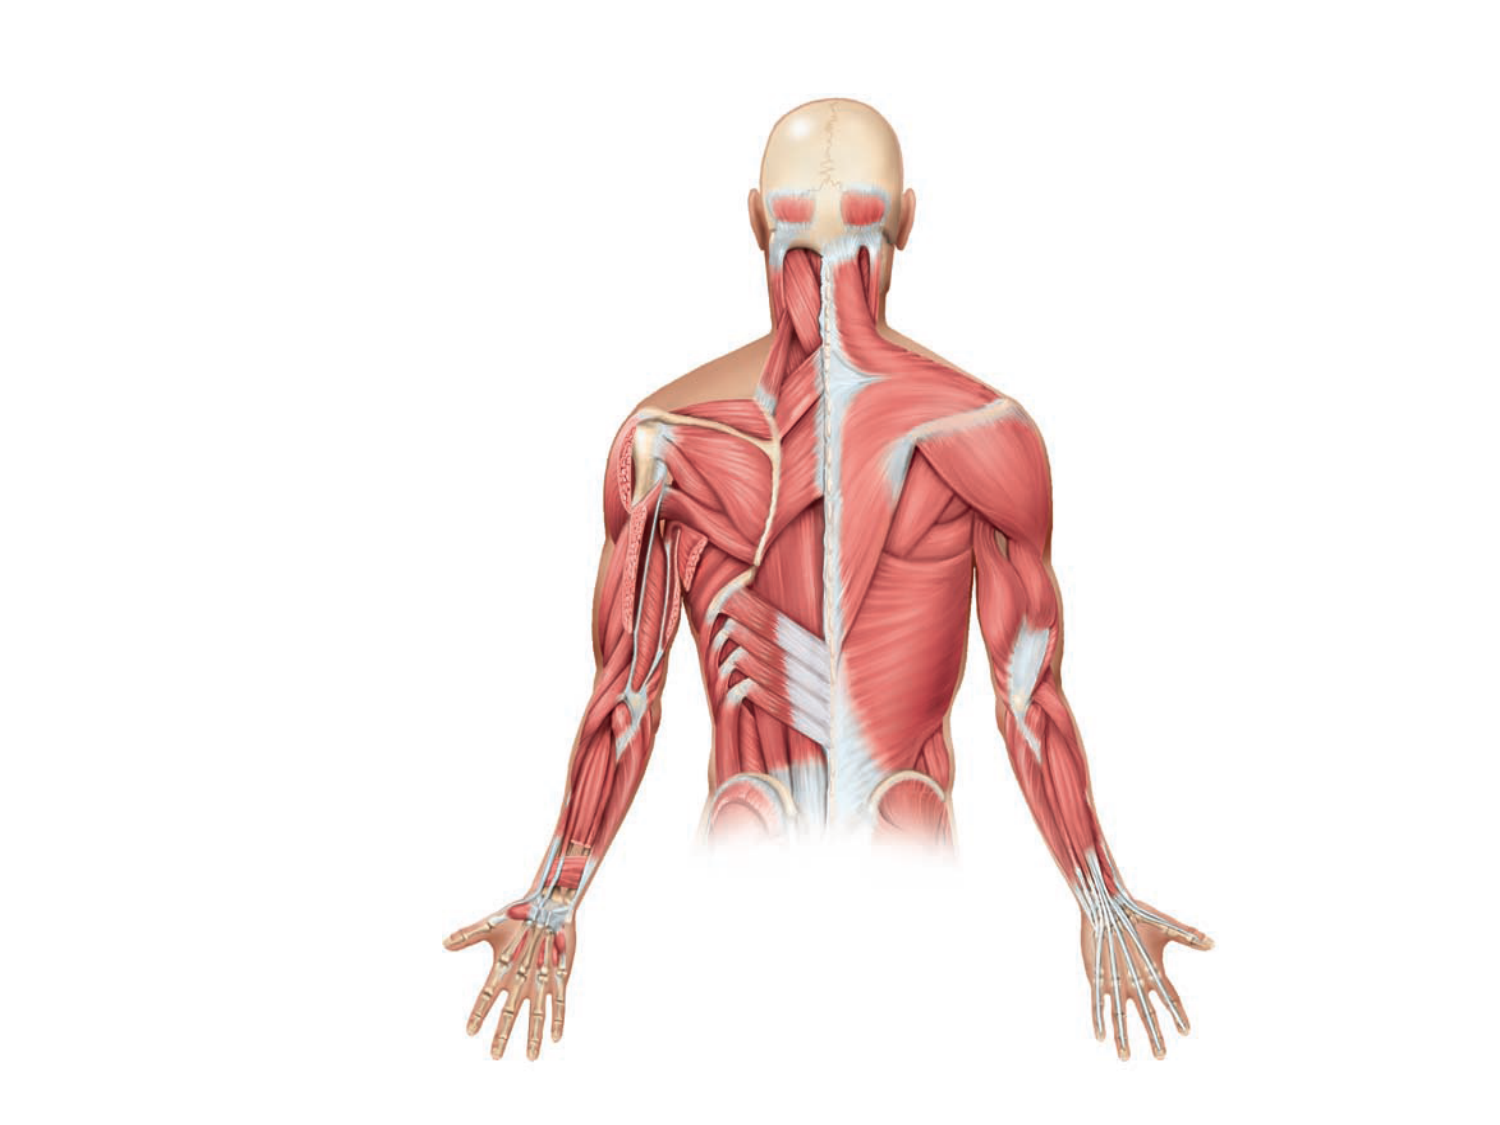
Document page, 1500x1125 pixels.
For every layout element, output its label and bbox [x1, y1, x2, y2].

list [441, 93, 1219, 1079]
